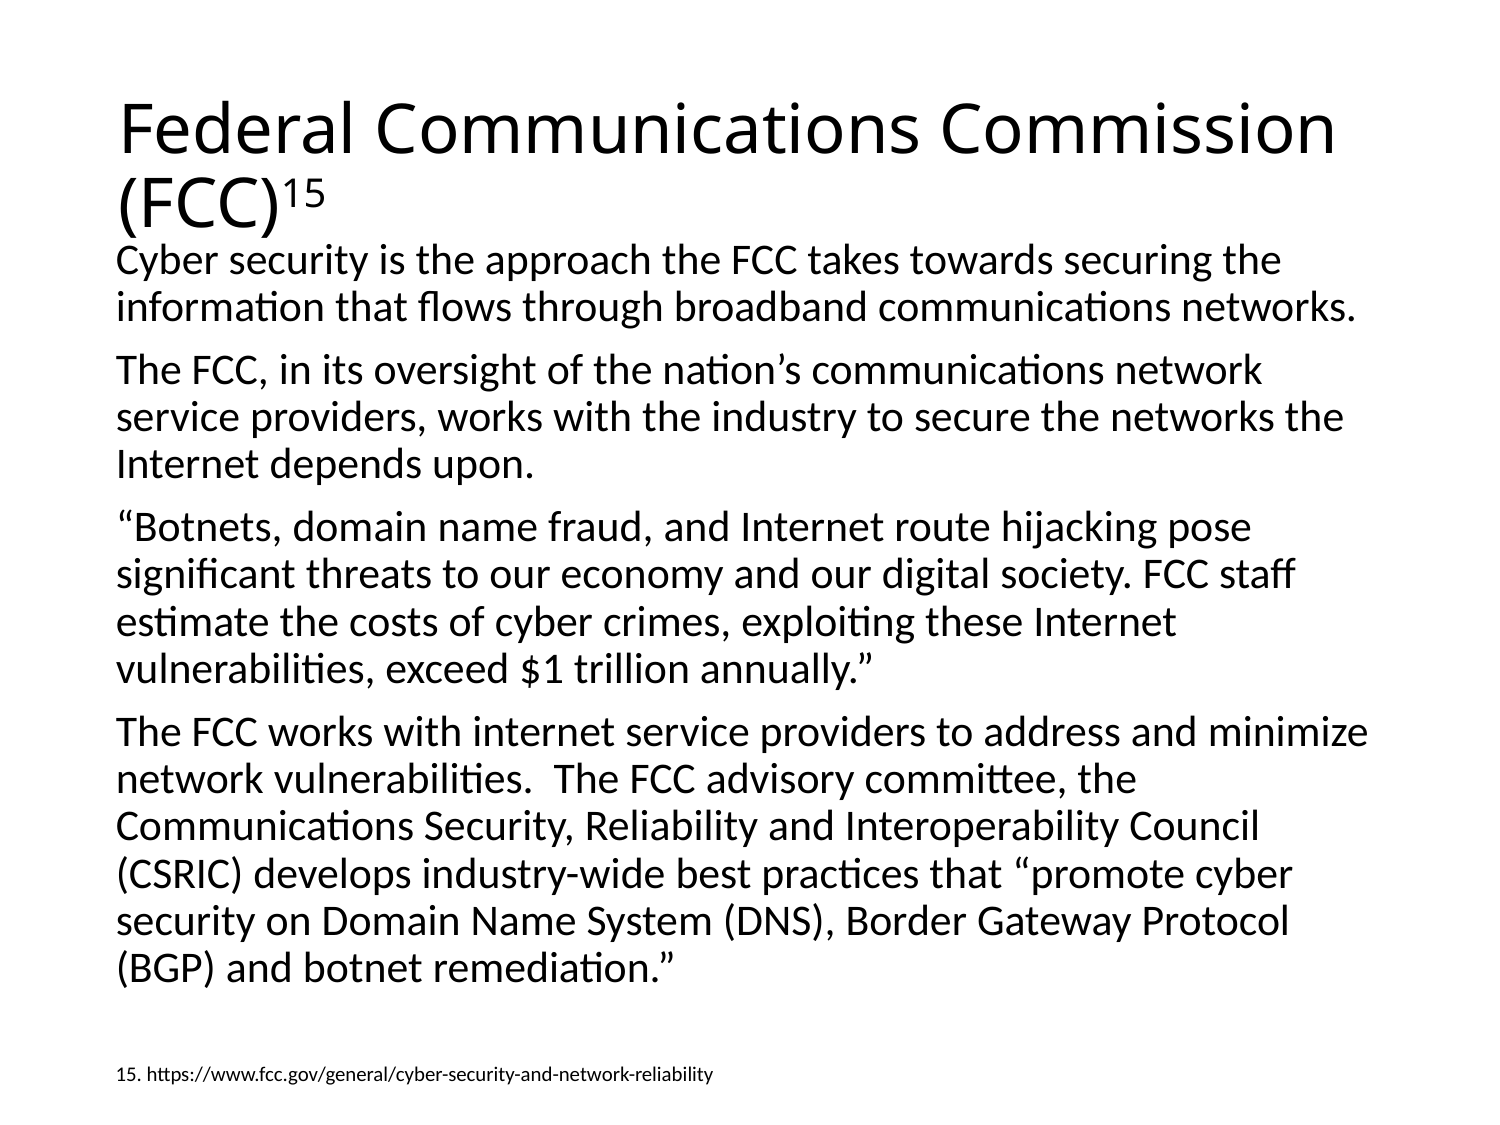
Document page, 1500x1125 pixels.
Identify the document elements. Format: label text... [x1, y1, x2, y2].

list Cyber security is the approach the FCC takes towards securing the information that flows through broadband communications networks. The FCC, in its oversight of the nation’s communications network service providers, works with the industry to secure the networks the Internet depends upon. “Botnets, domain name fraud, and Internet route hijacking pose significant threats to our economy and our digital society. FCC staff estimate the costs of cyber crimes, exploiting these Internet vulnerabilities, exceed $1 trillion annually.” The FCC works with internet service providers to address and minimize network vulnerabilities. The FCC advisory committee, the Communications Security, Reliability and Interoperability Council (CSRIC) develops industry-wide best practices that “promote cyber security on Domain Name System (DNS), Border Gateway Protocol (BGP) and botnet remediation.” [100, 228, 1395, 943]
text_box 15. https://www.fcc.gov/general/cyber-security-and-network-reliability [100, 1053, 1439, 1093]
title Federal Communications Commission (FCC)15 [102, 59, 1398, 278]
